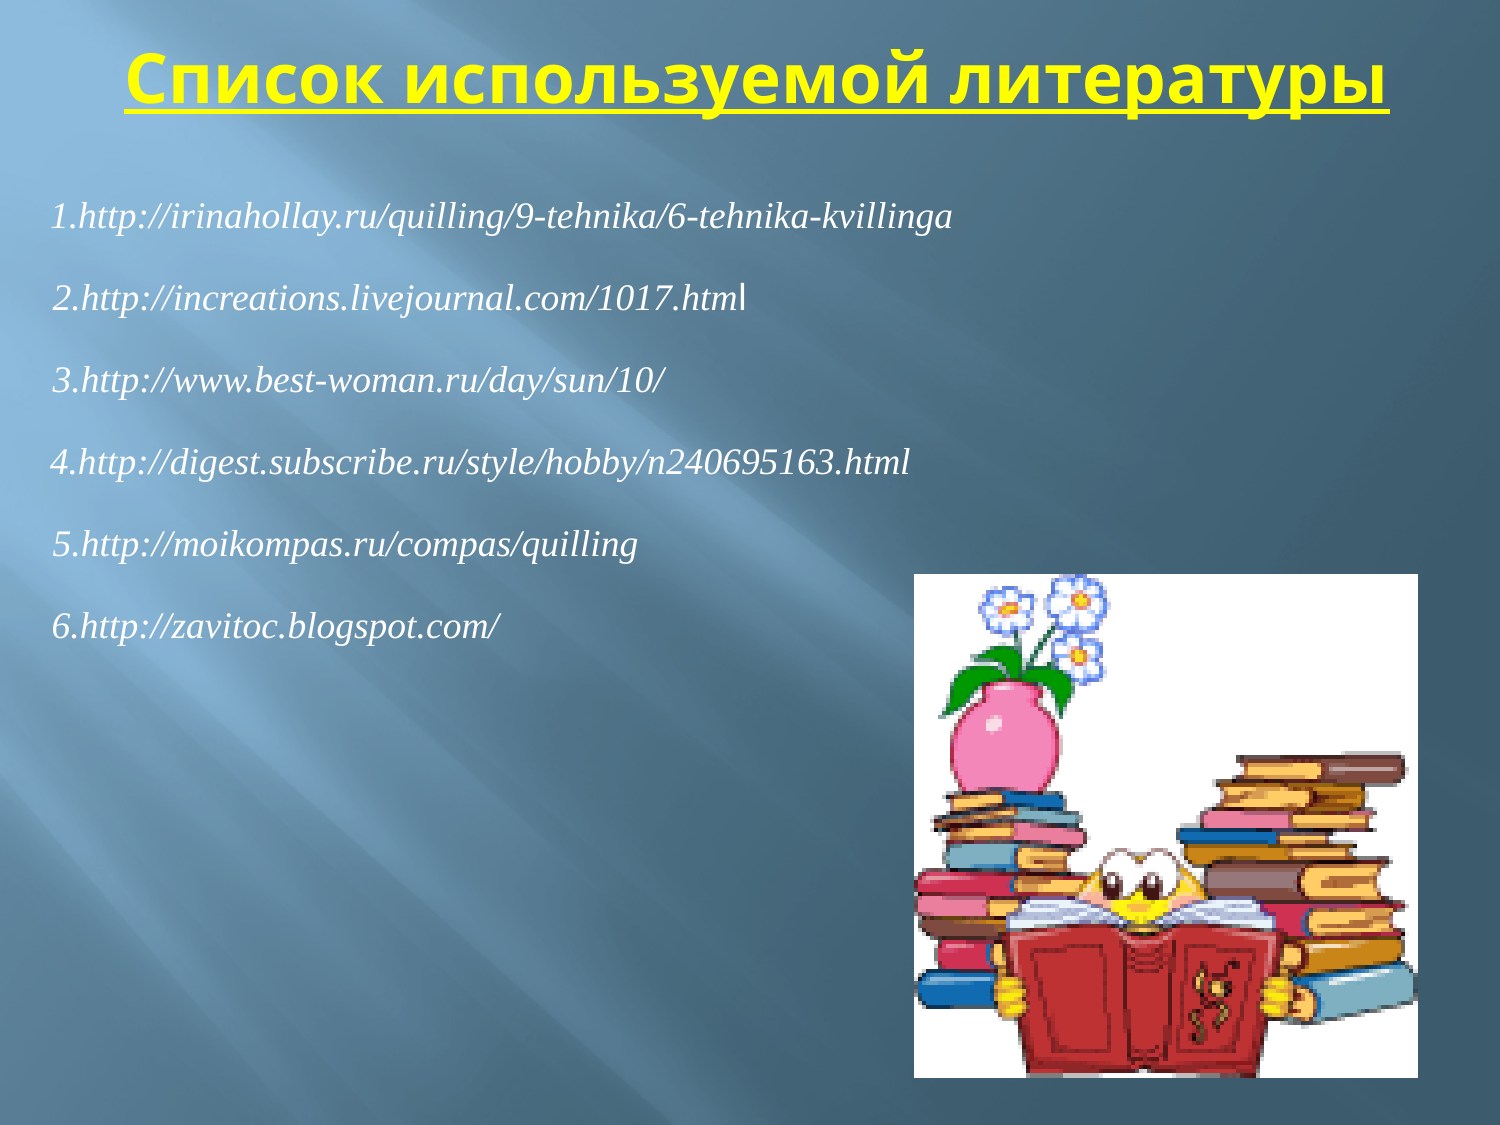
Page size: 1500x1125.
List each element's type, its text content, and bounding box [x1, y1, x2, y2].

text_box 4.http://digest.subscribe.ru/style/hobby/n240695163.html [35, 433, 950, 491]
text_box 5.http://moikompas.ru/compas/quilling [37, 515, 654, 573]
title Список используемой литературы [82, 0, 1432, 153]
text_box 1.http://irinahollay.ru/quilling/9-tehnika/6-tehnika-kvillinga [35, 187, 1172, 244]
text_box 6.http://zavitoc.blogspot.com/ [36, 597, 515, 655]
picture [913, 573, 1419, 1079]
text_box 2.http://increations.livejournal.com/1017.html [37, 269, 762, 326]
text_box 3.http://www.best-woman.ru/day/sun/10/ [37, 351, 680, 409]
